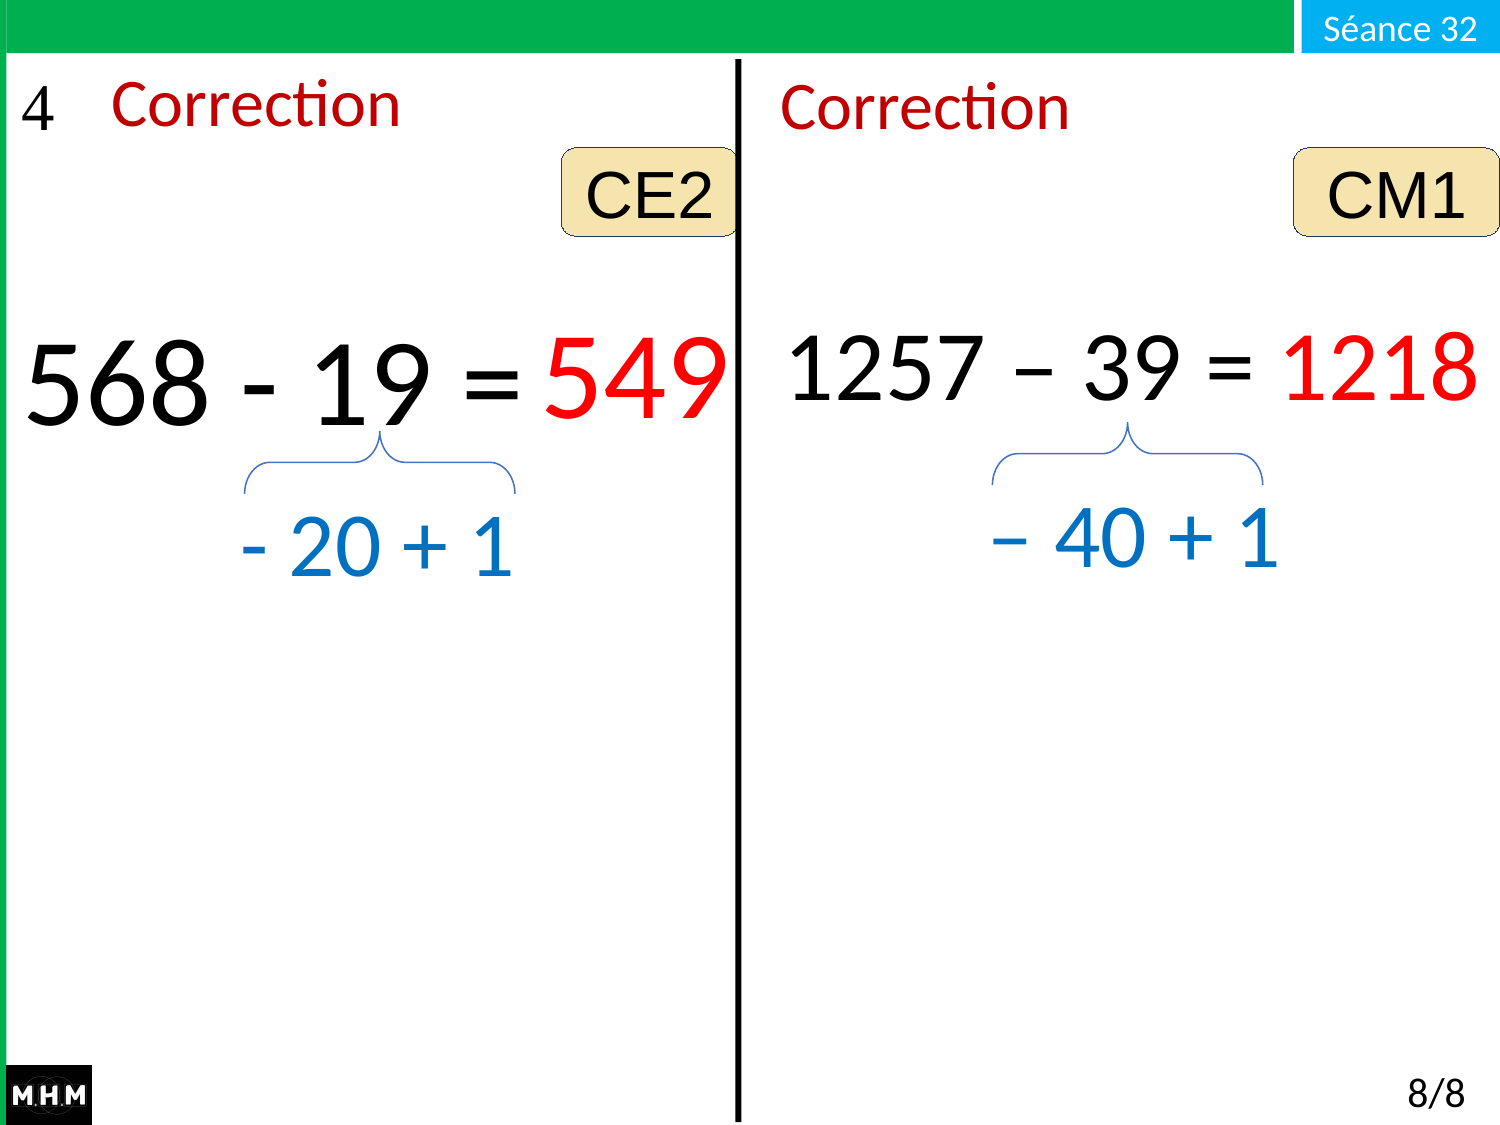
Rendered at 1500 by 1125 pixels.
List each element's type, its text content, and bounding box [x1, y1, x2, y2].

text_box [243, 430, 516, 494]
title Correction [96, 60, 738, 149]
text_box – 40 + 1 [973, 468, 1353, 594]
text_box 549 [739, 286, 745, 451]
text_box 1257 – 39 = 1218 [769, 292, 1500, 428]
title Correction [739, 60, 1391, 149]
text_box [991, 428, 1264, 486]
picture [6, 1065, 92, 1125]
text_box CM1 [1293, 147, 1500, 237]
text_box 549 [524, 286, 738, 451]
text_box - 20 + 1 [225, 477, 541, 602]
text_box CE2 [561, 147, 738, 237]
text_box 568 - 19 = [7, 293, 569, 458]
text_box Correction [765, 62, 1309, 152]
list 8/8 [1373, 1064, 1500, 1125]
